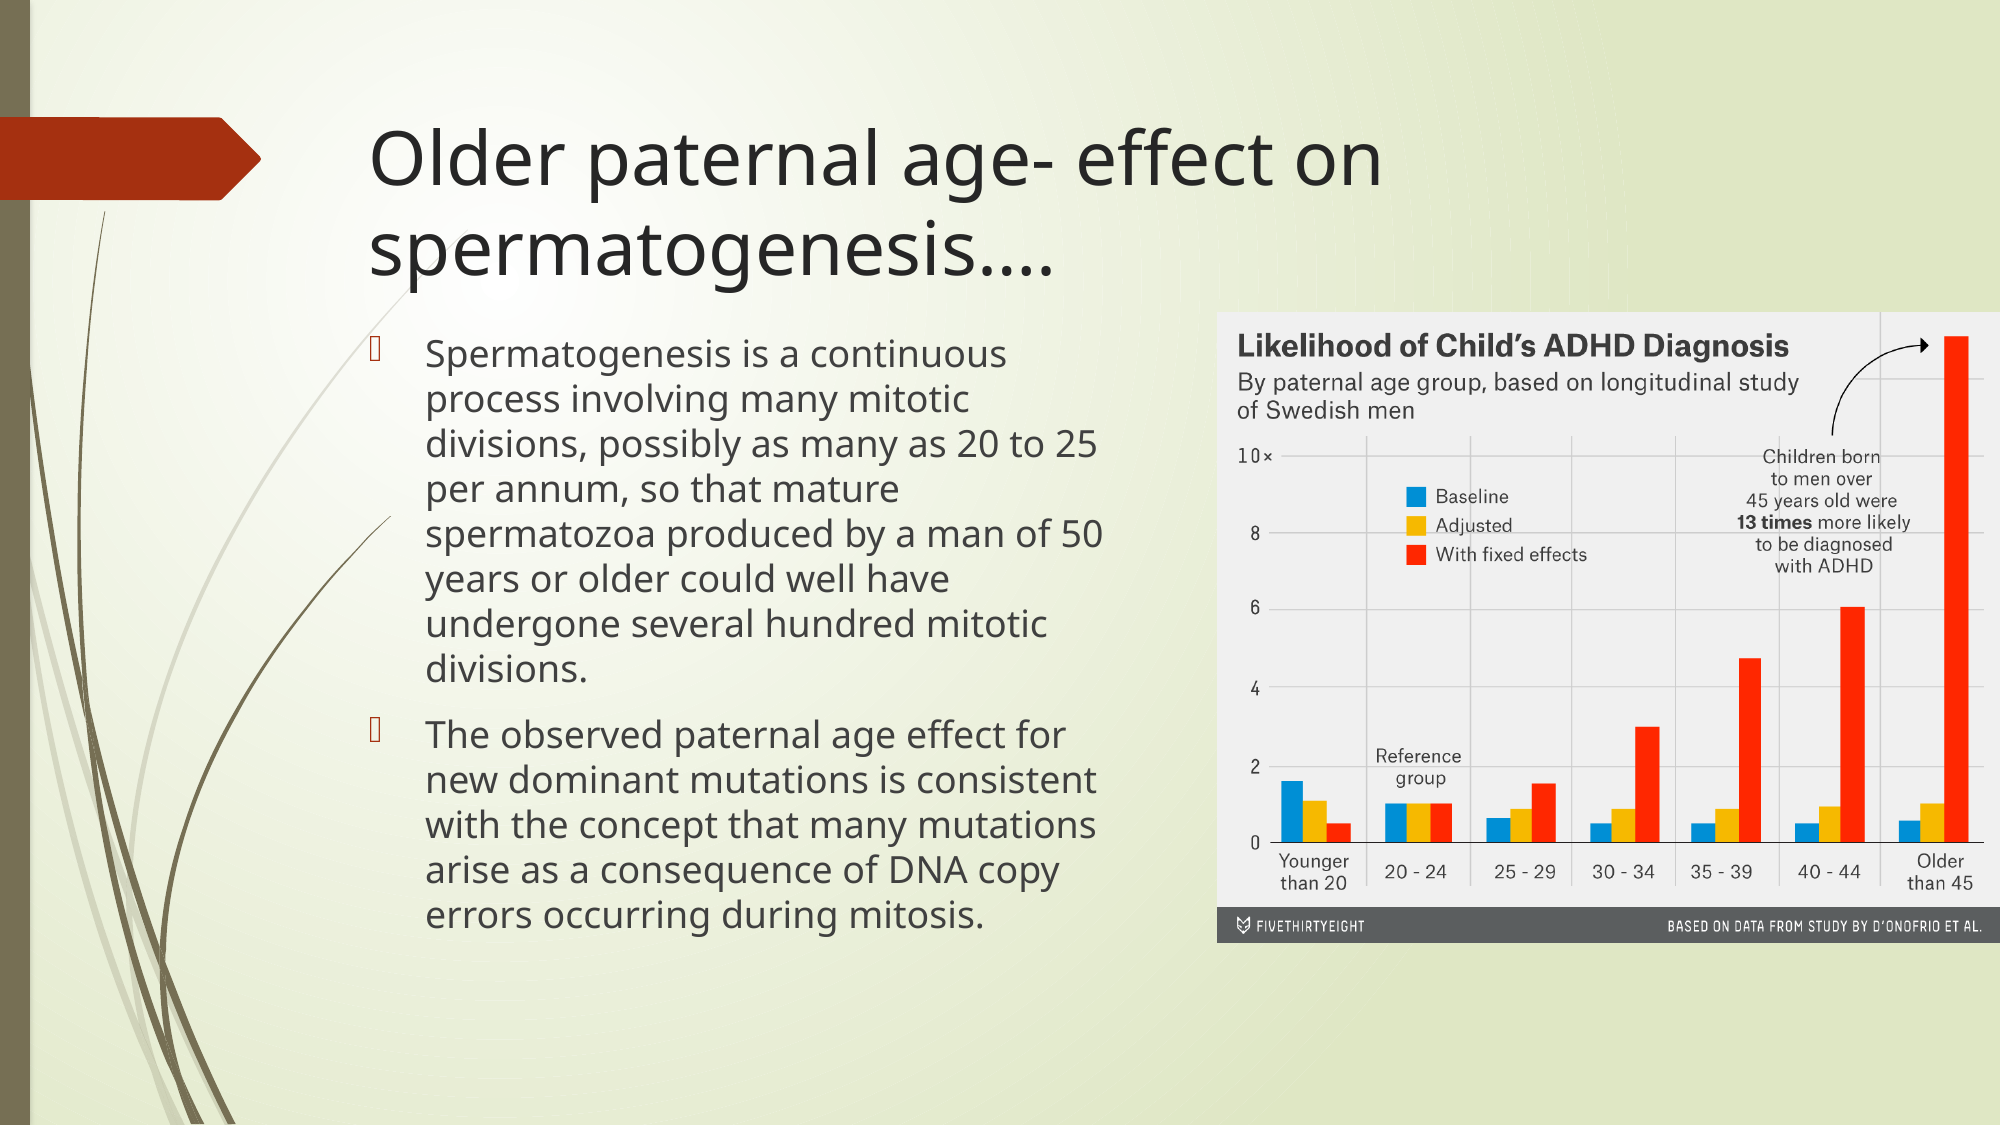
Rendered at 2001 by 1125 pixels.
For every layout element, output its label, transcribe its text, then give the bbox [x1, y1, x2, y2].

list Spermatogenesis is a continuous process involving many mitotic divisions, possibly as many as 20 to 25 per annum, so that mature spermatozoa produced by a man of 50 years or older could well have undergone several hundred mitotic divisions. The observed paternal age effect for new dominant mutations is consistent with the concept that many mutations arise as a consequence of DNA copy errors occurring during mitosis. [353, 322, 1147, 943]
picture [1216, 312, 2000, 943]
title Older paternal age- effect on spermatogenesis…. [353, 102, 1800, 313]
